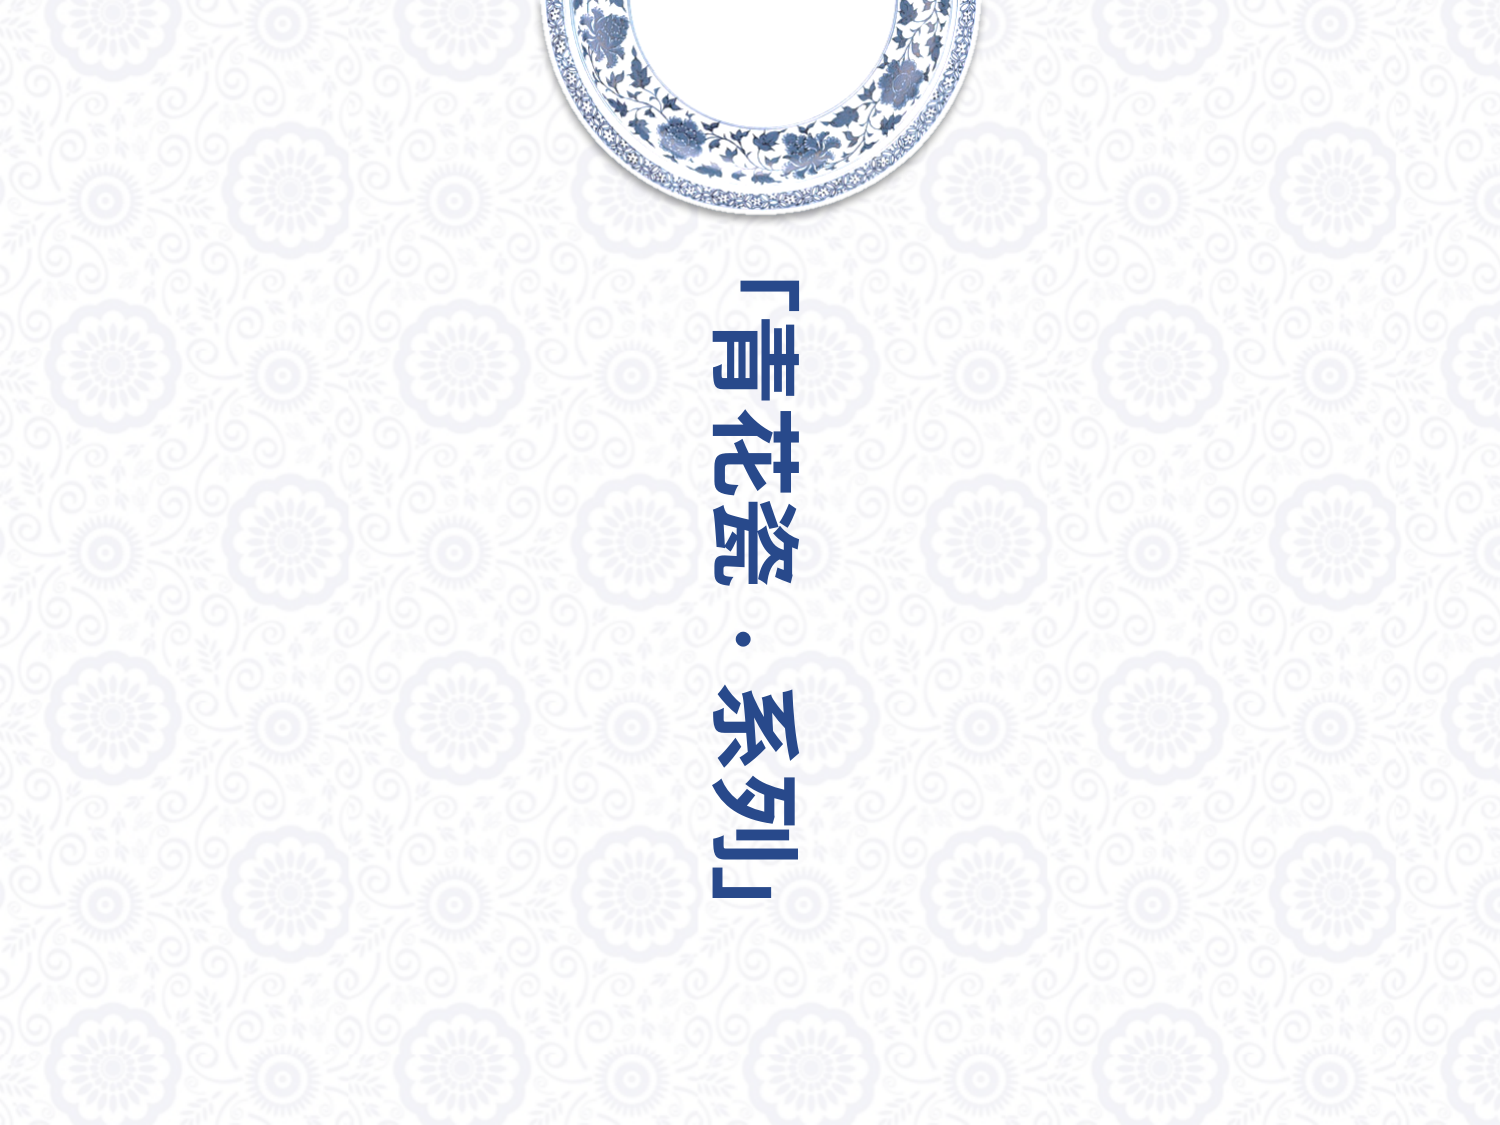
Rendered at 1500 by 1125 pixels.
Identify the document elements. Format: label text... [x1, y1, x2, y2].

picture [0, 0, 1500, 1125]
text_box 「青花瓷 • 系列」 [679, 291, 821, 972]
